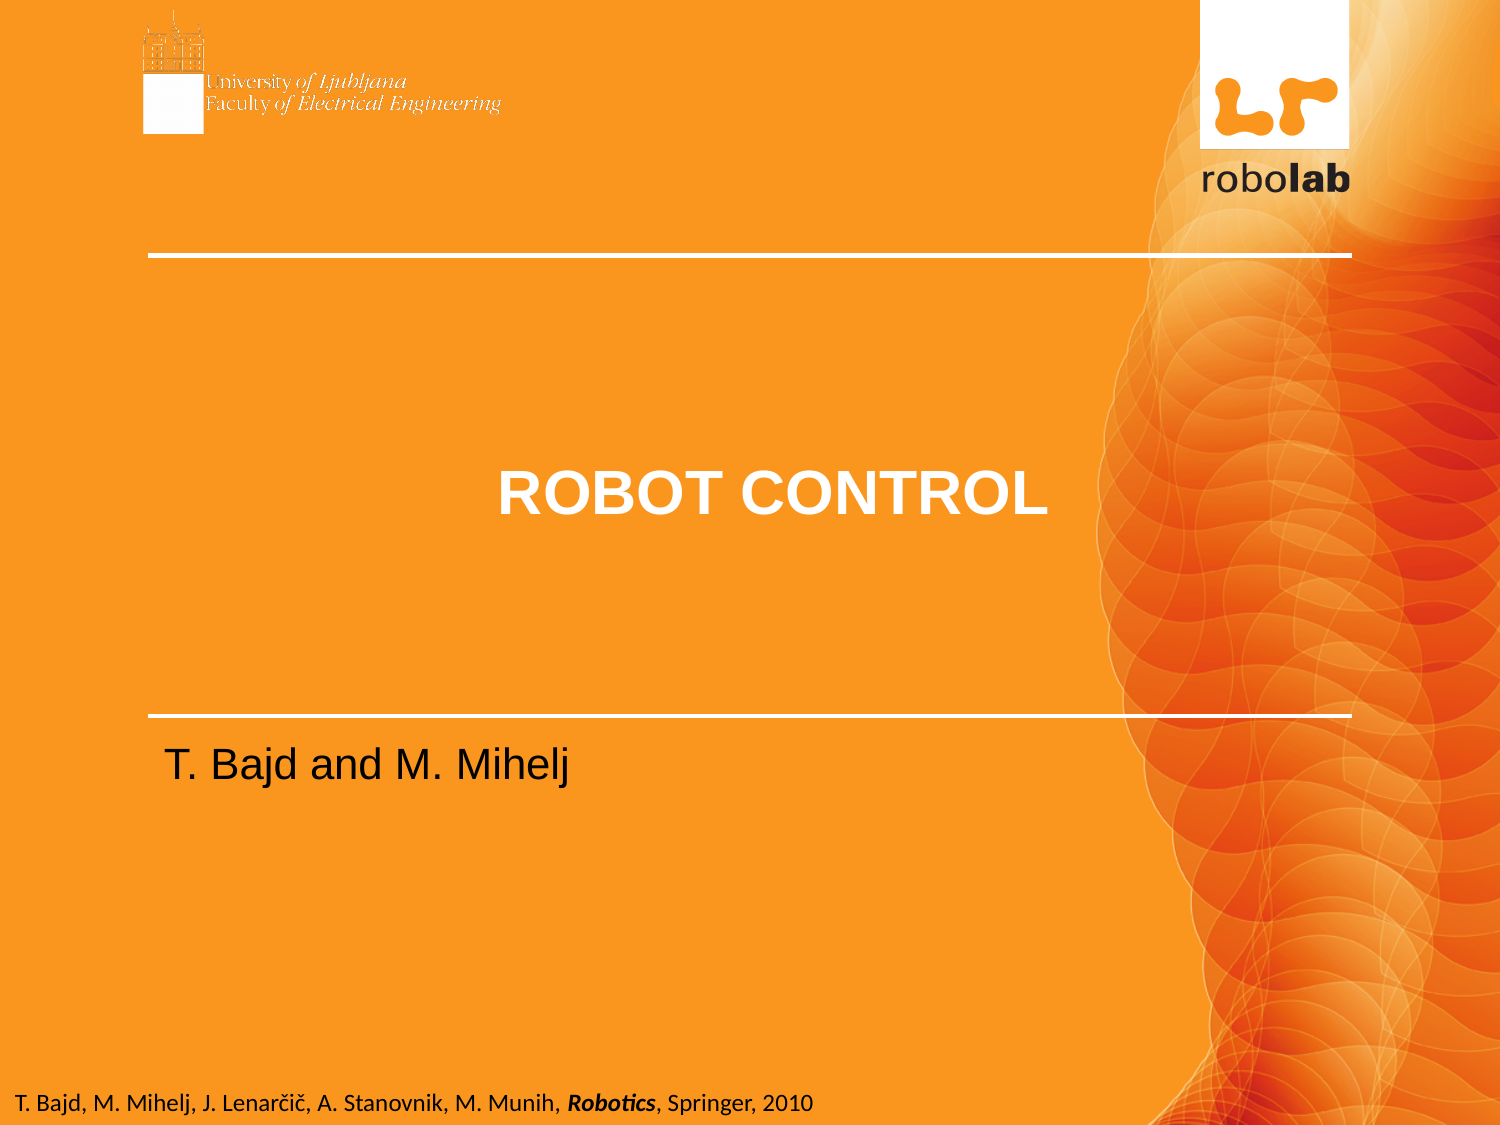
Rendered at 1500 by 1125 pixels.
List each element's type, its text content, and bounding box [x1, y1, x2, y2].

picture [1033, 0, 1500, 1125]
title ROBOT CONTROL [136, 368, 1412, 610]
subtitle T. Bajd and M. Mihelj [148, 727, 1199, 1016]
picture [143, 10, 501, 134]
